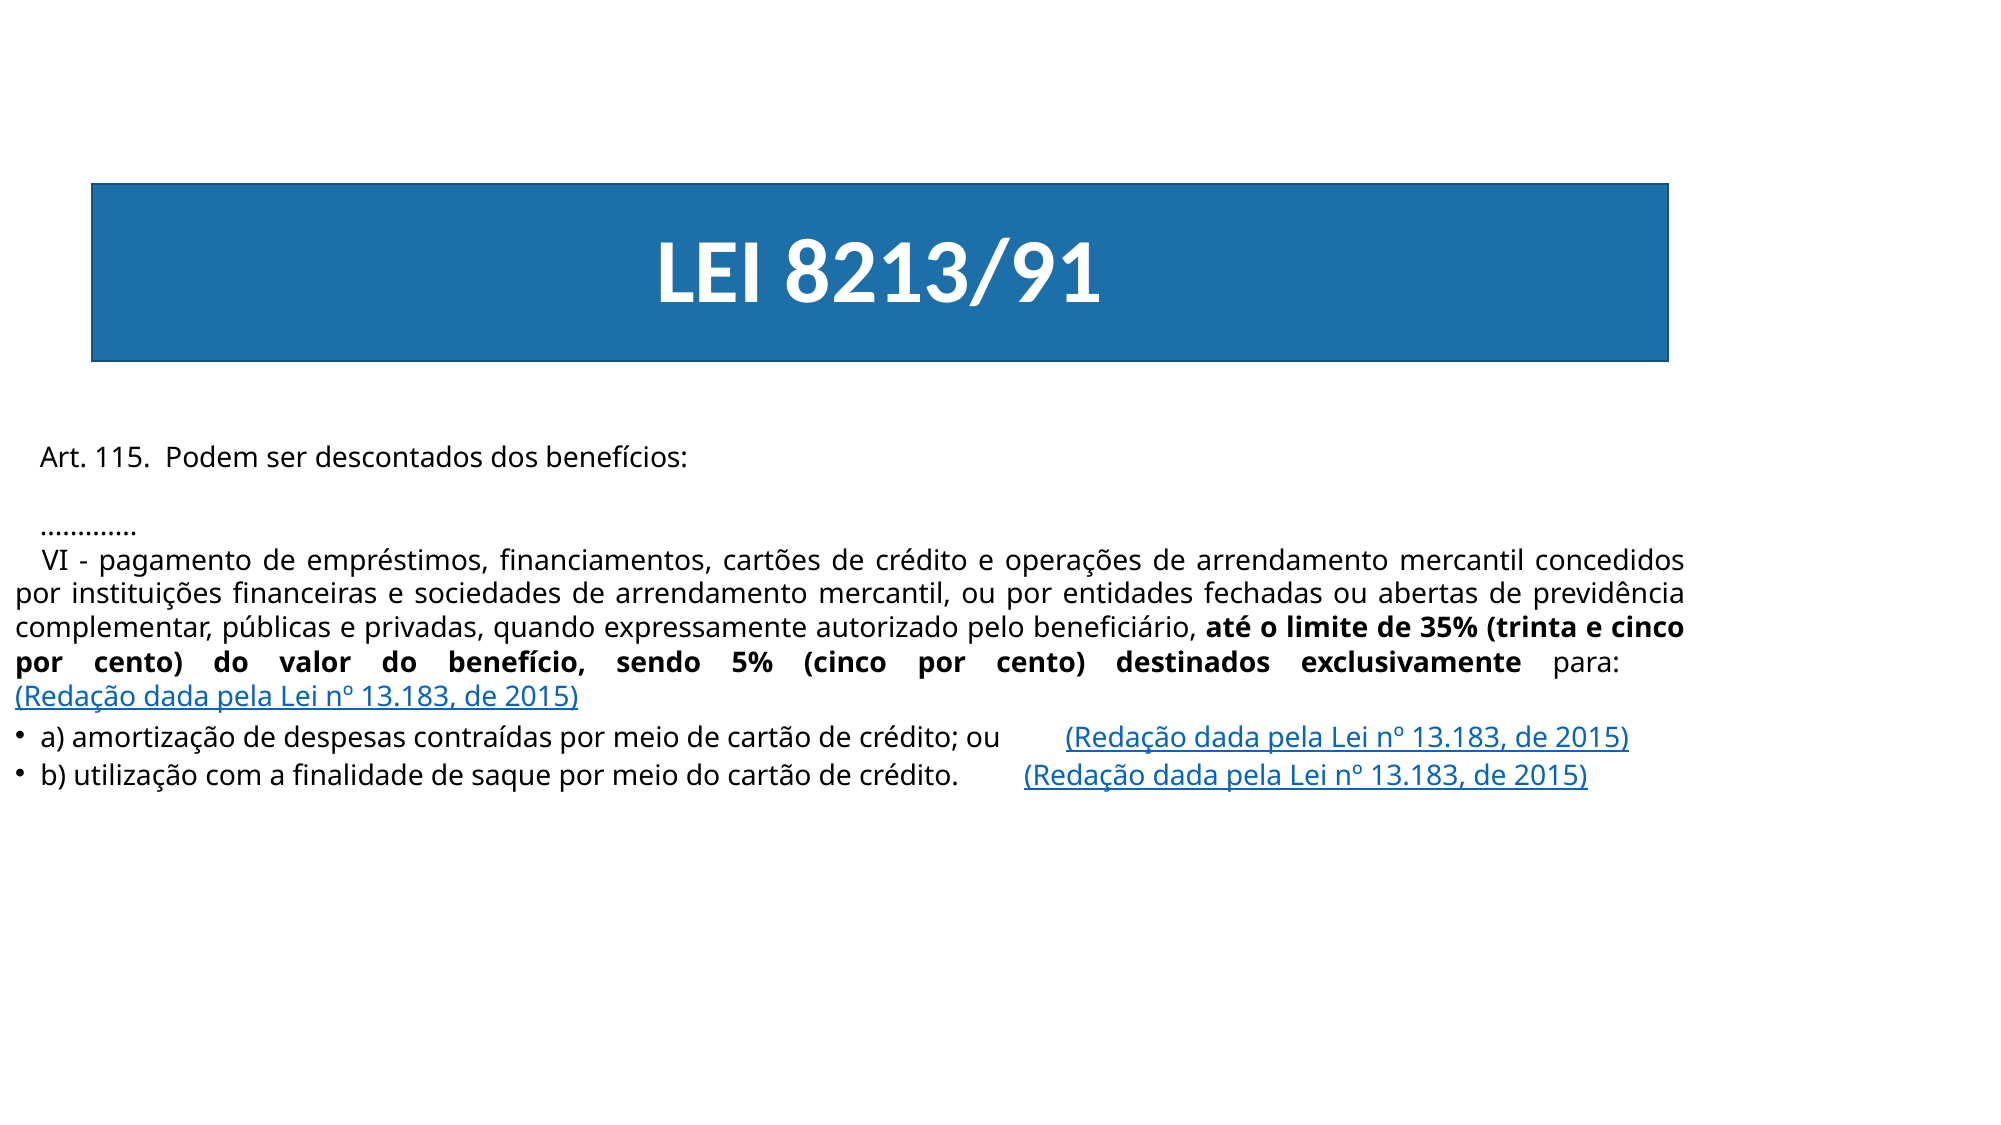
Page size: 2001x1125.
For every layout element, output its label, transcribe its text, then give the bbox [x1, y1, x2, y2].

subtitle Art. 115. Podem ser descontados dos benefícios: ............. VI - pagamento de empréstimos, financiamentos, cartões de crédito e operações de arrendamento mercantil concedidos por instituições financeiras e sociedades de arrendamento mercantil, ou por entidades fechadas ou abertas de previdência complementar, públicas e privadas, quando expressamente autorizado pelo beneficiário, até o limite de 35% (trinta e cinco por cento) do valor do benefício, sendo 5% (cinco por cento) destinados exclusivamente para: (Redação dada pela Lei nº 13.183, de 2015) a) amortização de despesas contraídas por meio de cartão de crédito; ou (Redação dada pela Lei nº 13.183, de 2015) b) utilização com a finalidade de saque por meio do cartão de crédito. (Redação dada pela Lei nº 13.183, de 2015) [0, 432, 1700, 820]
title LEI 8213/91 [91, 183, 1669, 362]
